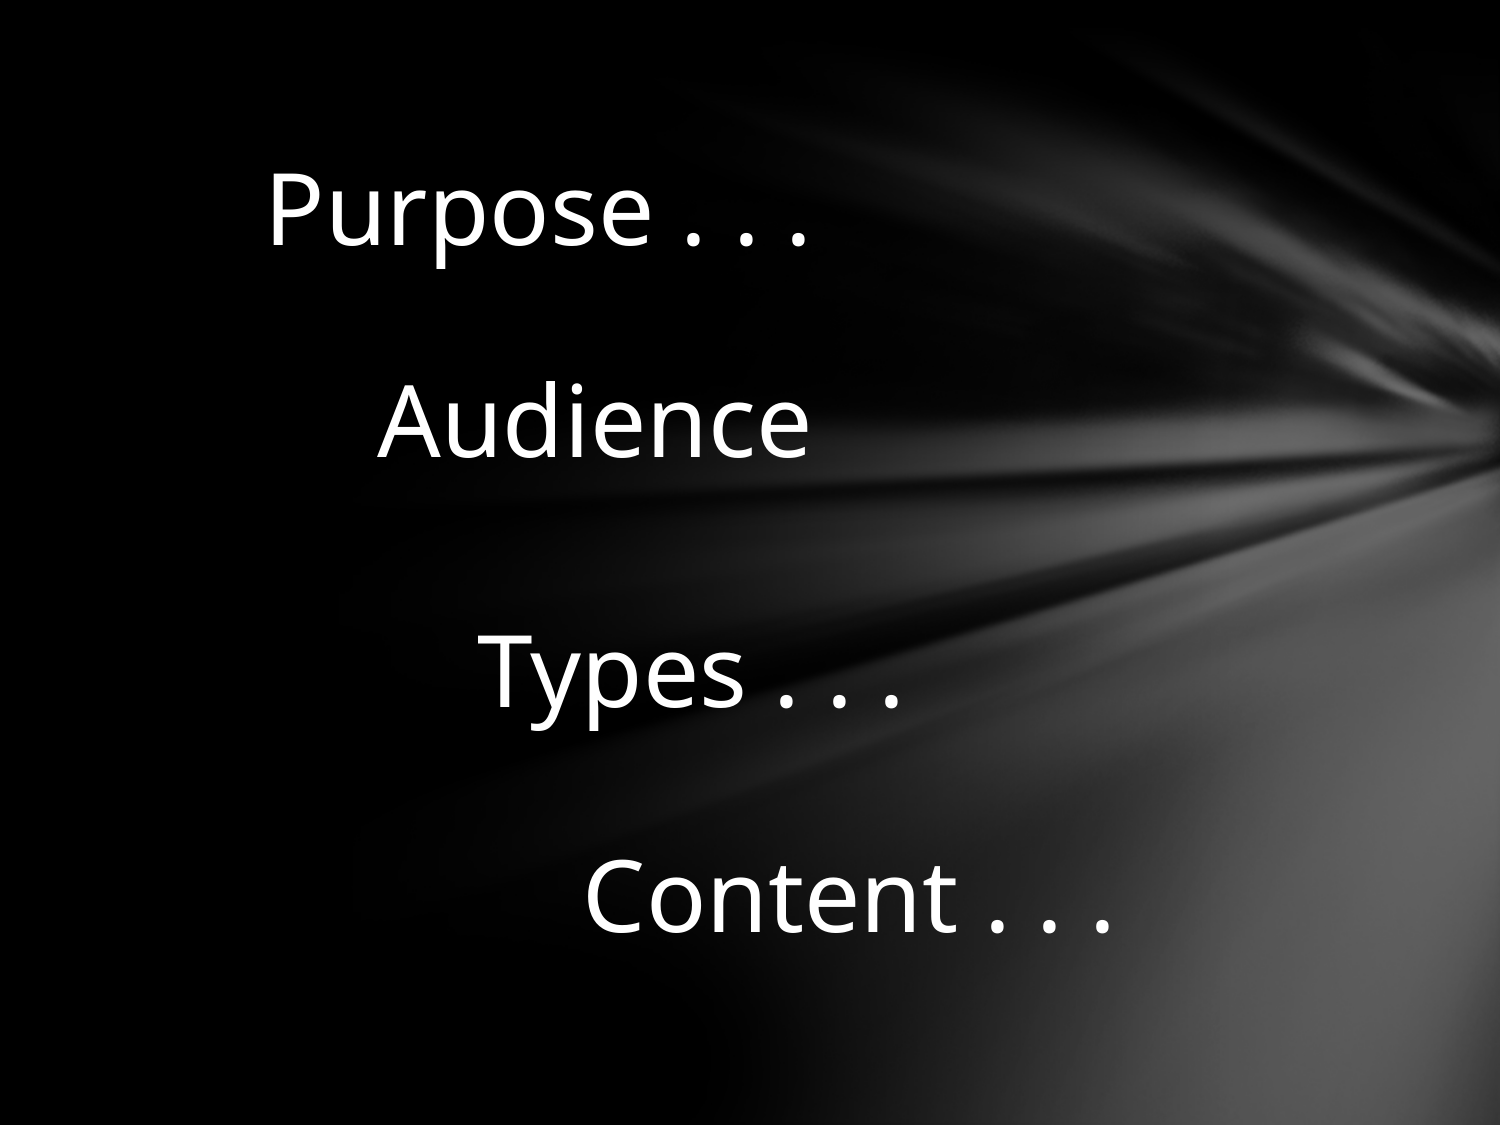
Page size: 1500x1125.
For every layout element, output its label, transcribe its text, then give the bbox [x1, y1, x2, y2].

text_box Content . . . [568, 825, 1194, 960]
text_box Types . . . [462, 600, 1013, 735]
text_box Audience [362, 350, 988, 485]
text_box Purpose . . . [249, 137, 875, 273]
